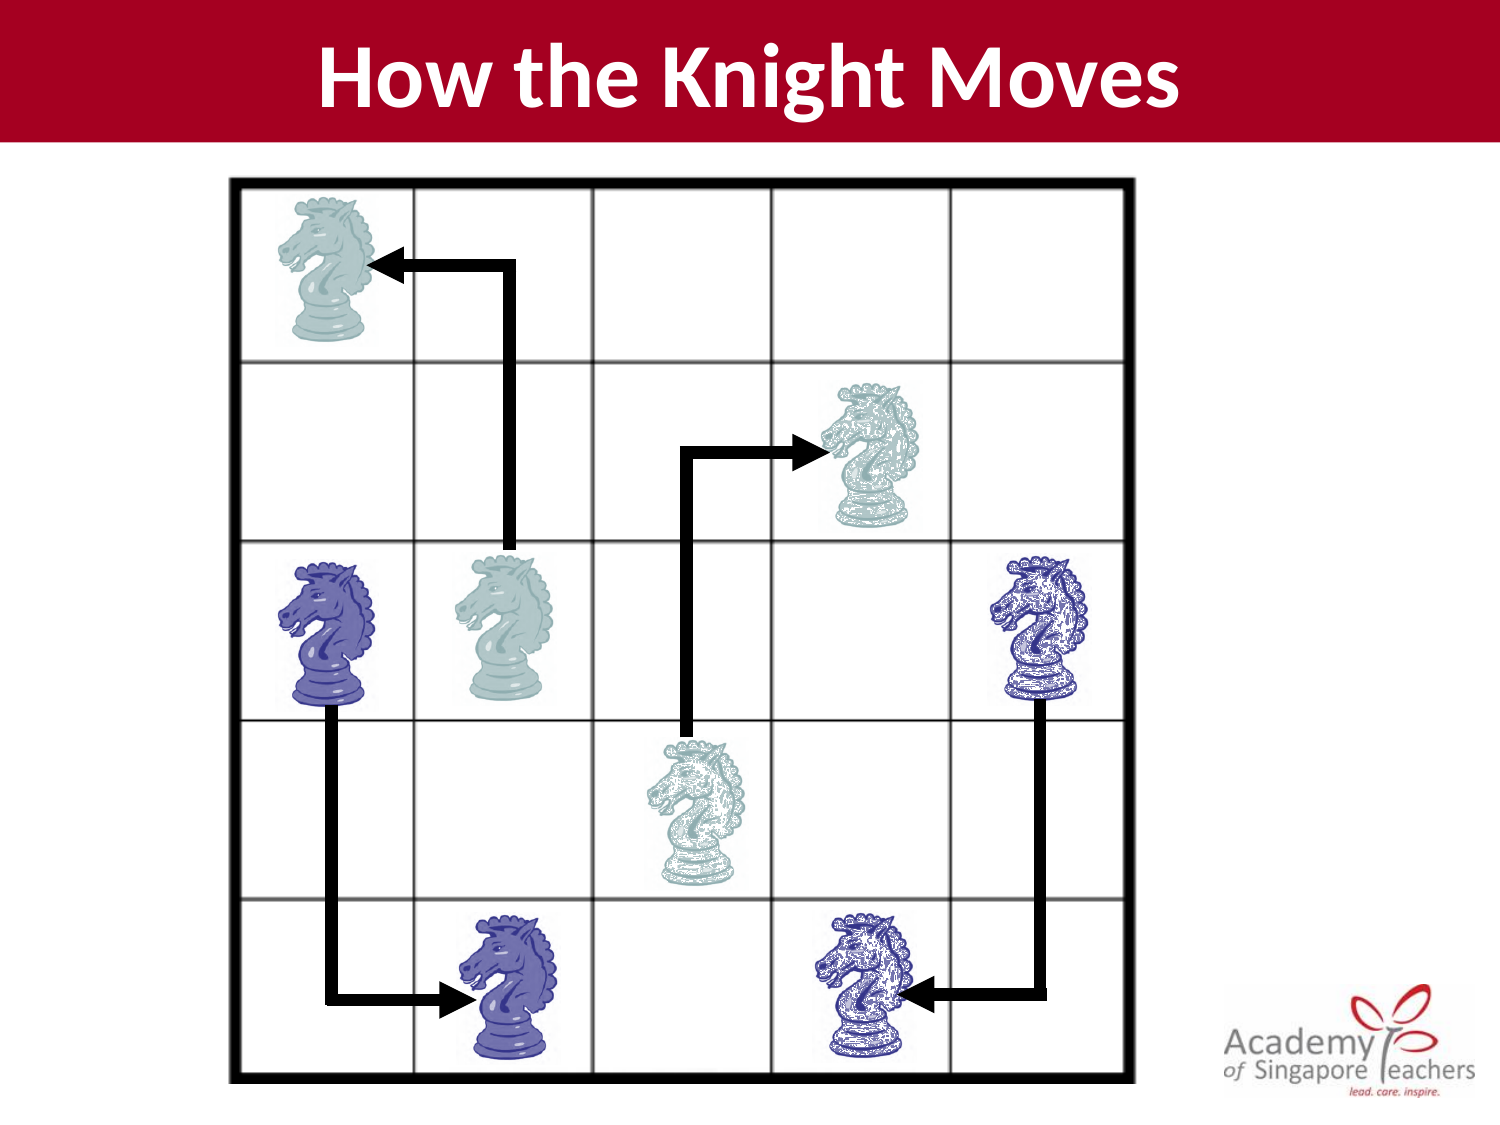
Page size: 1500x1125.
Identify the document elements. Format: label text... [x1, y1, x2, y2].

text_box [679, 452, 831, 738]
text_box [896, 698, 1048, 1000]
title How the Knight Moves [0, 0, 1500, 143]
picture [1224, 984, 1475, 1098]
picture [224, 174, 1143, 1084]
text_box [326, 704, 478, 1005]
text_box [366, 264, 517, 551]
